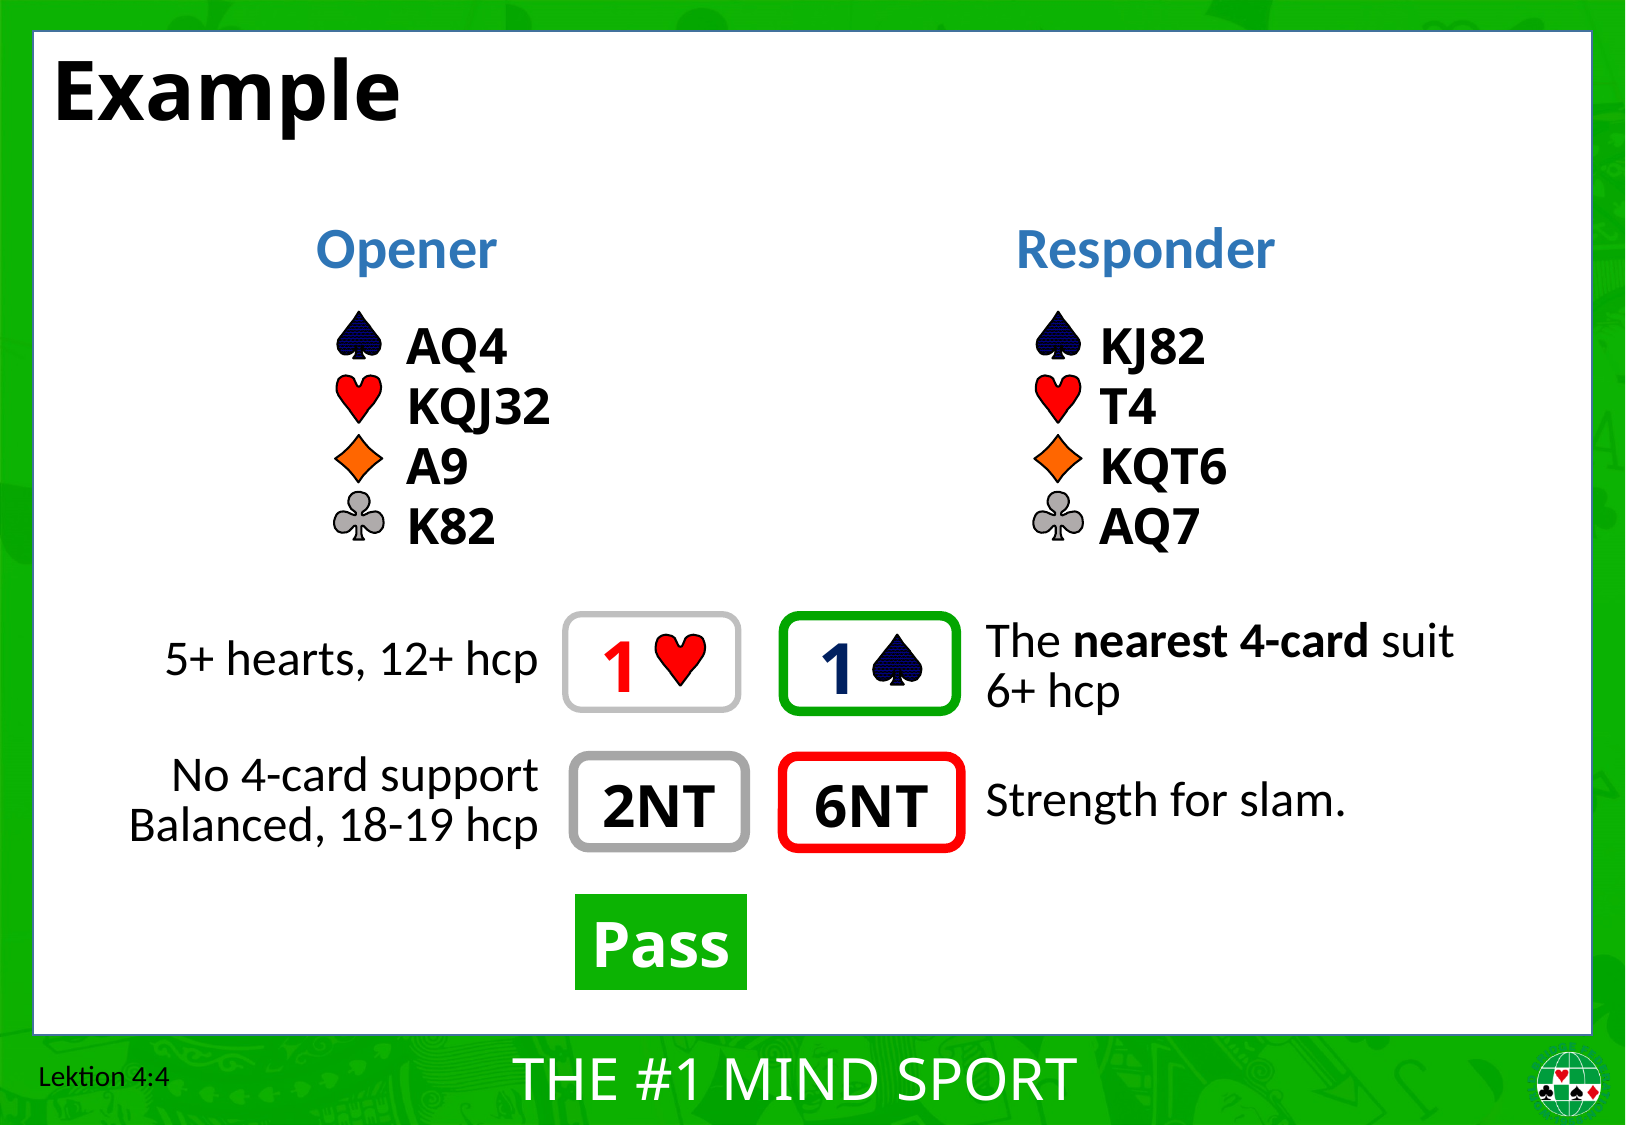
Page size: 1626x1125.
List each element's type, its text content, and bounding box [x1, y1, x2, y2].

text_box The nearest 4-card suit 6+ hcp [970, 610, 1592, 726]
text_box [1033, 306, 1250, 565]
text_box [334, 306, 580, 565]
text_box 6NT [781, 755, 962, 850]
text_box 2NT [572, 754, 747, 849]
text_box Strength for slam. [970, 769, 1475, 835]
text_box No 4-card support Balanced, 18-19 hcp [48, 744, 554, 859]
title Example [36, 41, 1502, 147]
picture [0, 0, 1626, 1125]
text_box Opener [302, 202, 514, 288]
text_box Pass [575, 894, 747, 990]
text_box Responder [1001, 202, 1292, 288]
text_box 5+ hearts, 12+ hcp [126, 628, 554, 693]
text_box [783, 615, 957, 712]
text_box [565, 614, 739, 710]
